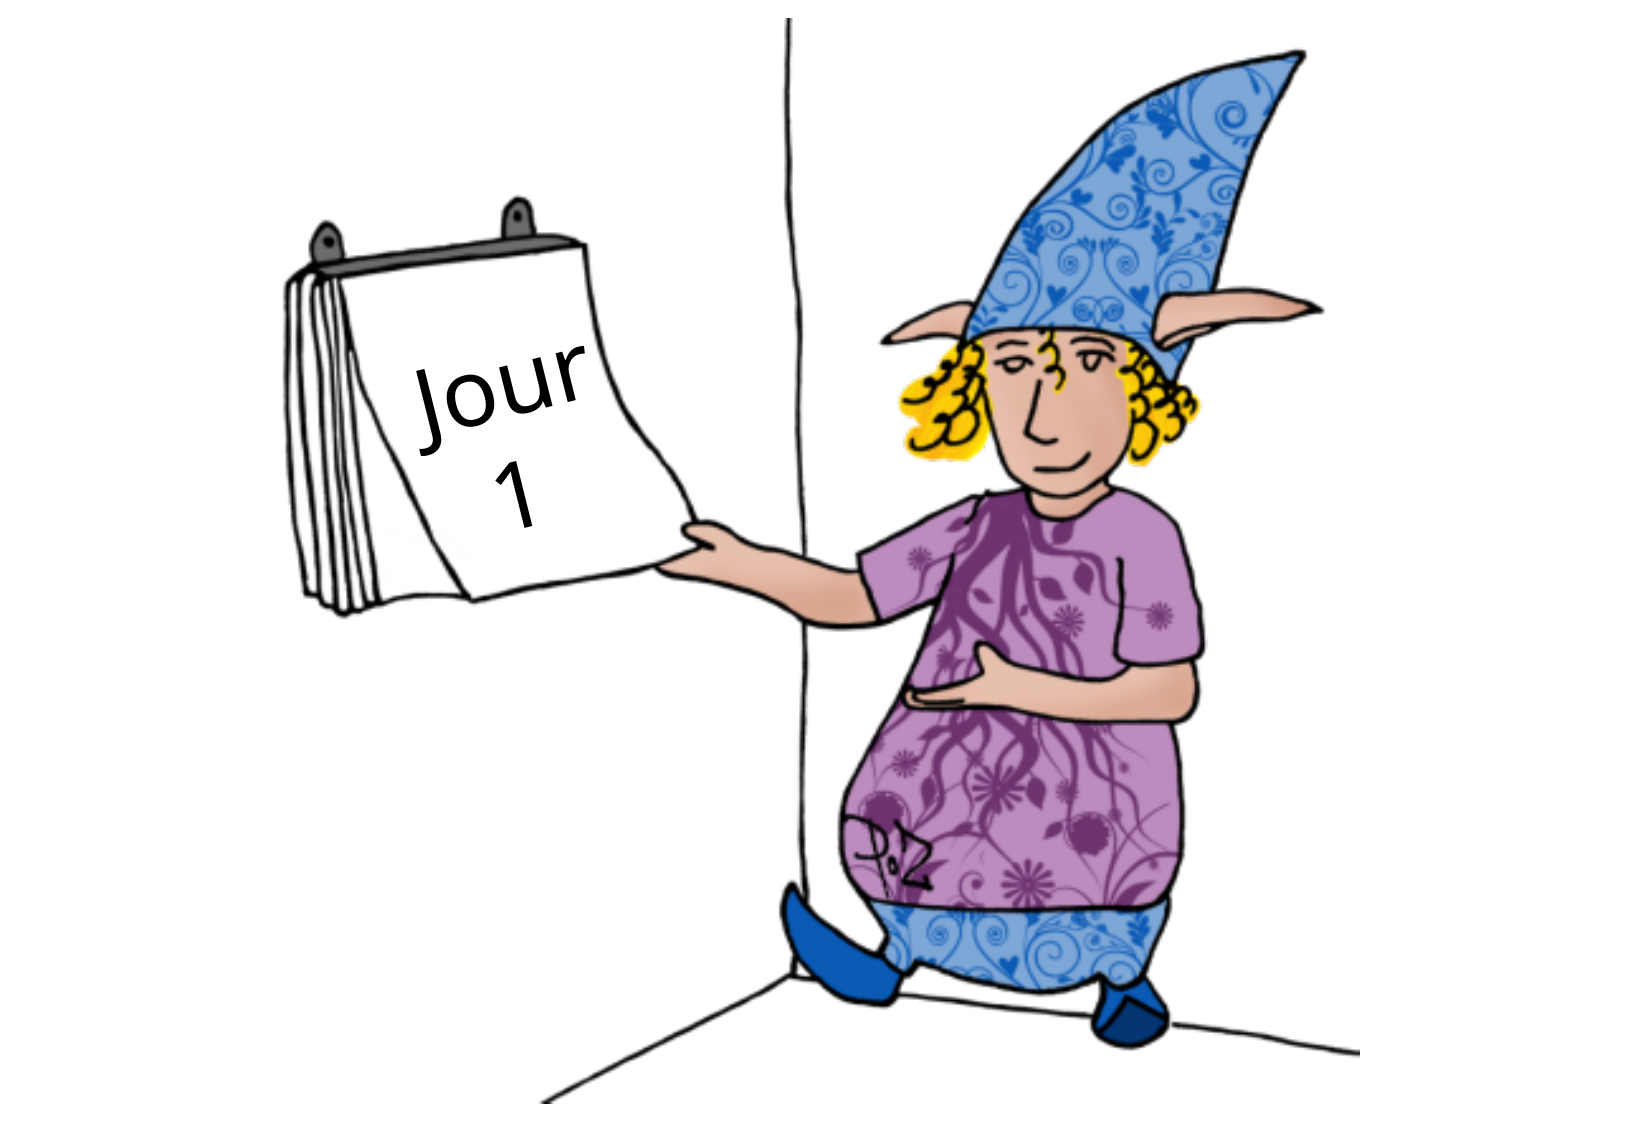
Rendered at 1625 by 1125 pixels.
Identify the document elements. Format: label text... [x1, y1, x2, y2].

text_box Jour 1 [339, 281, 693, 588]
picture [264, 18, 1360, 1104]
